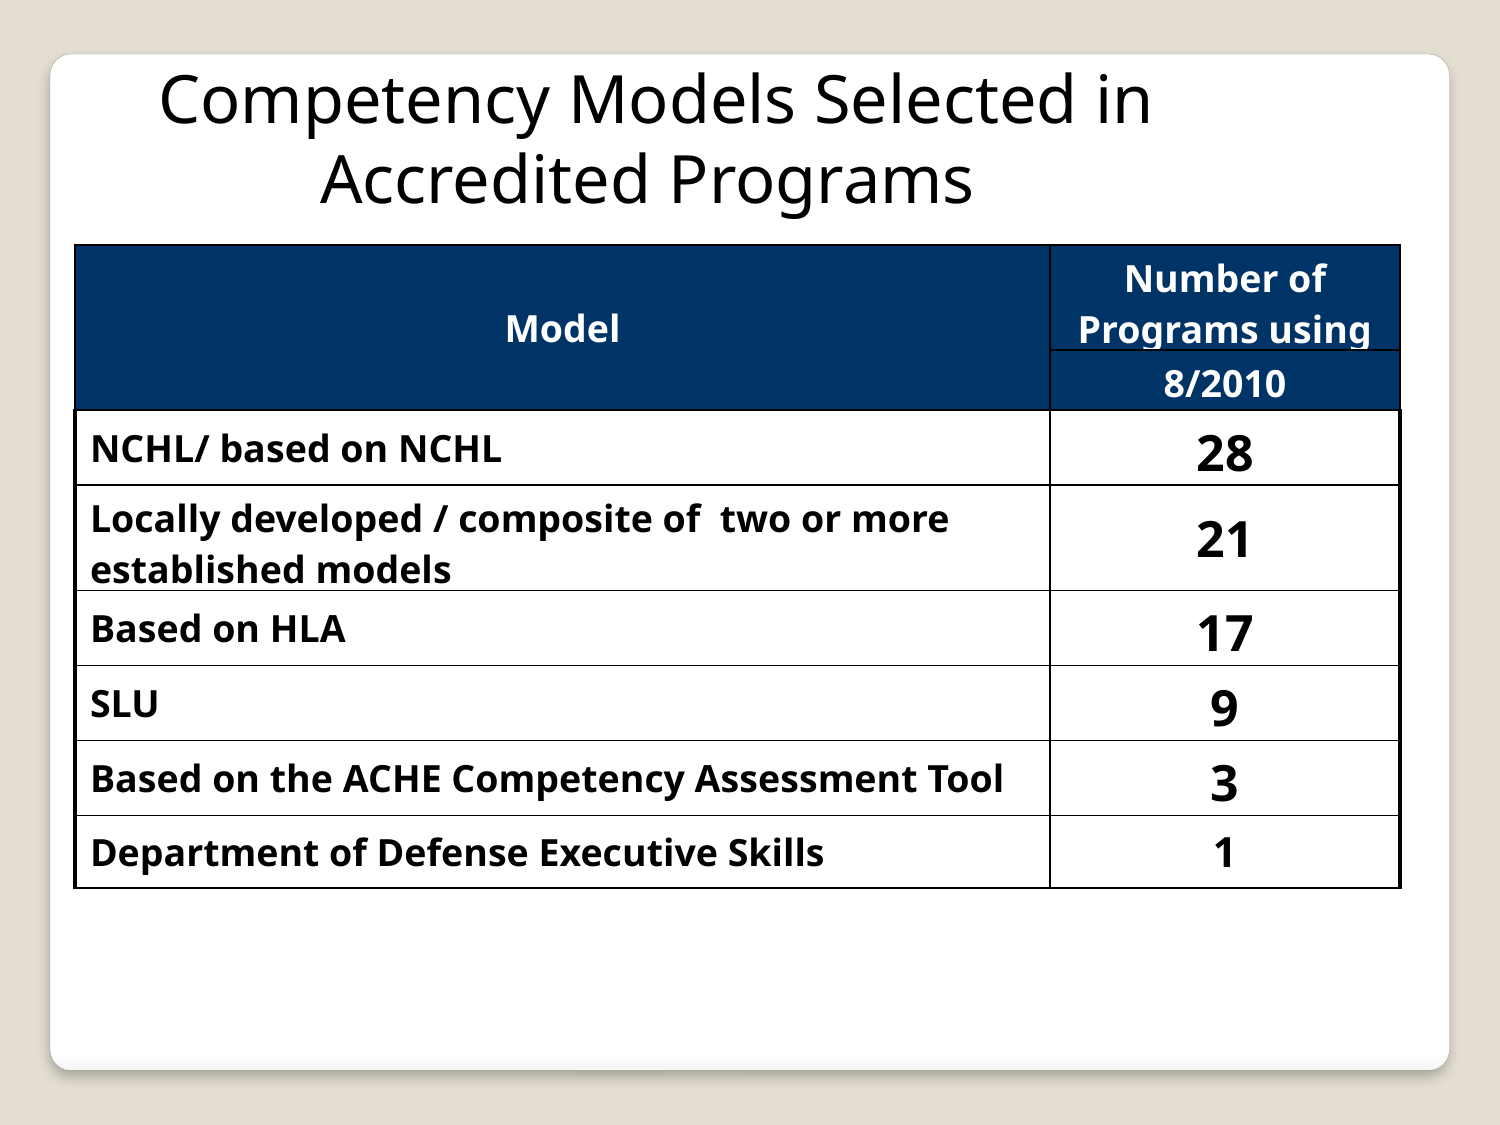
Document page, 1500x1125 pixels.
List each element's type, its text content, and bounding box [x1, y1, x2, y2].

table_cell NCHL/ based on NCHL [77, 411, 1049, 484]
table_cell 21 [1051, 486, 1398, 590]
table_cell Department of Defense Executive Skills [77, 816, 1049, 887]
table_cell 1 [1051, 816, 1398, 887]
table_header Model [76, 246, 1049, 409]
table_cell 17 [1051, 591, 1398, 665]
table_cell Locally developed / composite of two or more established models [77, 486, 1049, 590]
table_cell Based on HLA [77, 591, 1049, 665]
table_cell 9 [1051, 666, 1398, 740]
table_cell SLU [77, 666, 1049, 740]
table_cell Based on the ACHE Competency Assessment Tool [77, 741, 1049, 815]
table_cell 8/2010 [1051, 351, 1399, 409]
table_cell 28 [1051, 411, 1398, 484]
table_header Number of Programs using [1051, 246, 1399, 349]
table_cell 3 [1051, 741, 1398, 815]
text_box Competency Models Selected in Accredited Programs [0, 49, 1313, 225]
